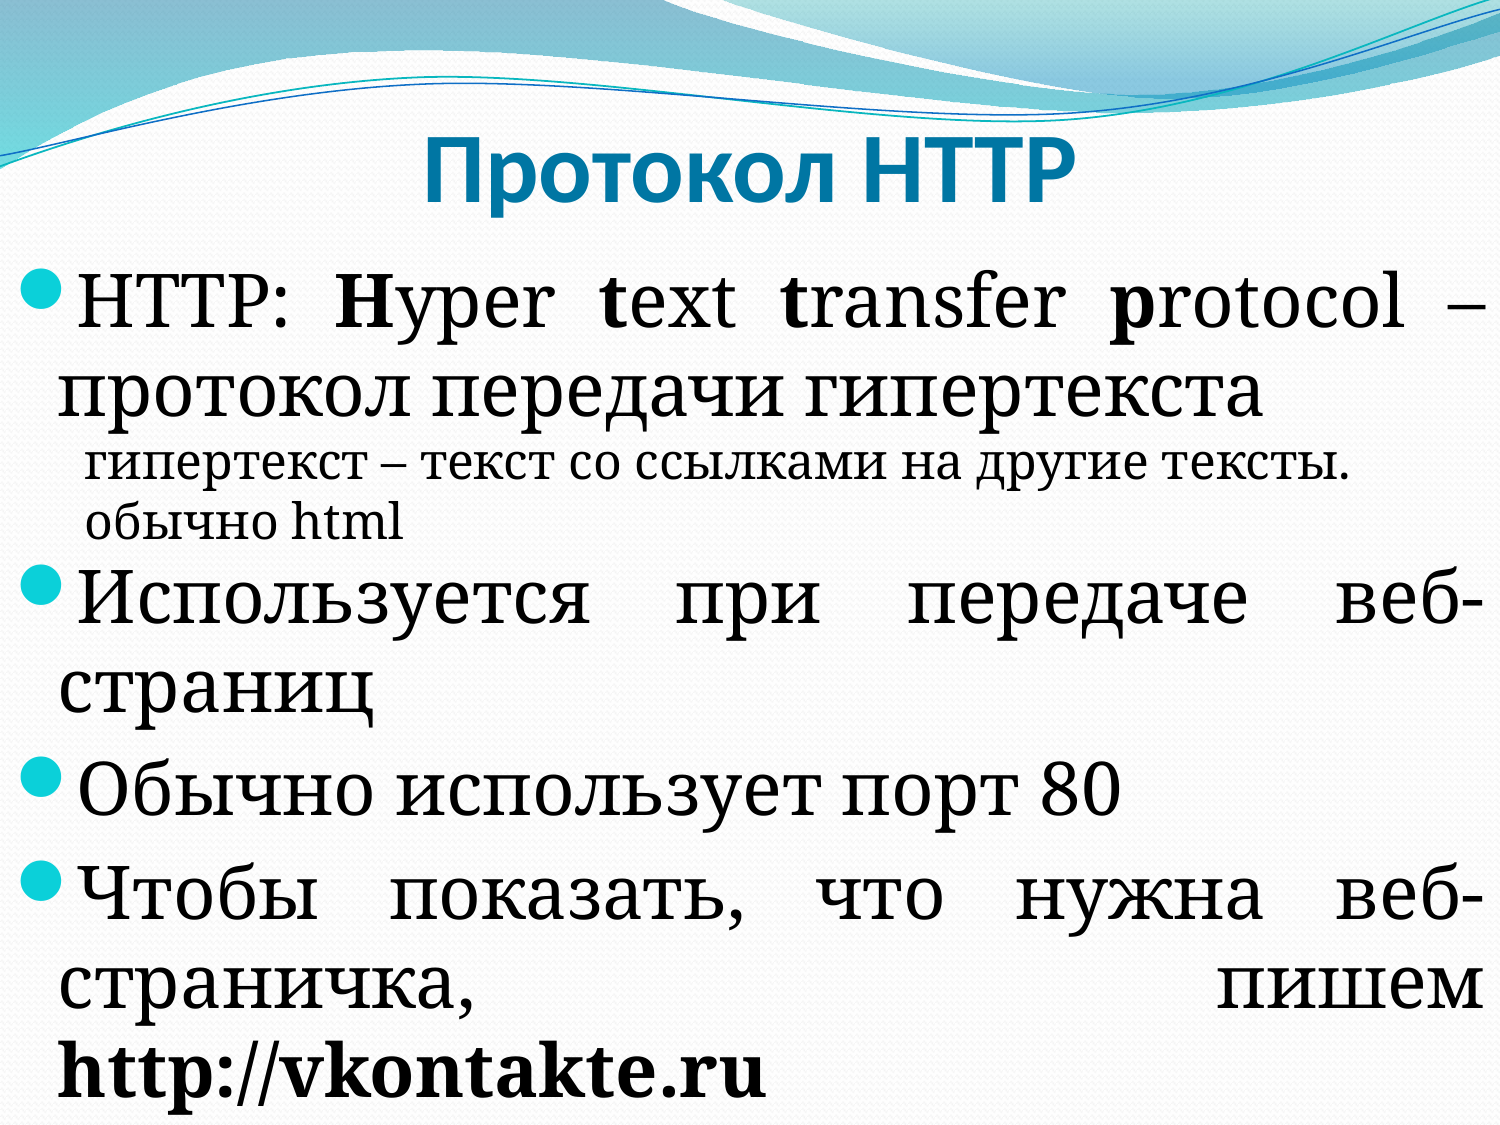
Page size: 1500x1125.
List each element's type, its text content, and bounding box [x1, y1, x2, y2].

text_box гипертекст – текст со ссылками на другие тексты. обычно html [70, 421, 1500, 557]
list HTTP: Нyper text transfer protocol – протокол передачи гипертекста Используется при передаче веб-страниц Обычно использует порт 80 Чтобы показать, что нужна веб-страничка, пишем http://vkontakte.ru [0, 246, 1500, 1125]
title Протокол HTTP [75, 58, 1425, 223]
